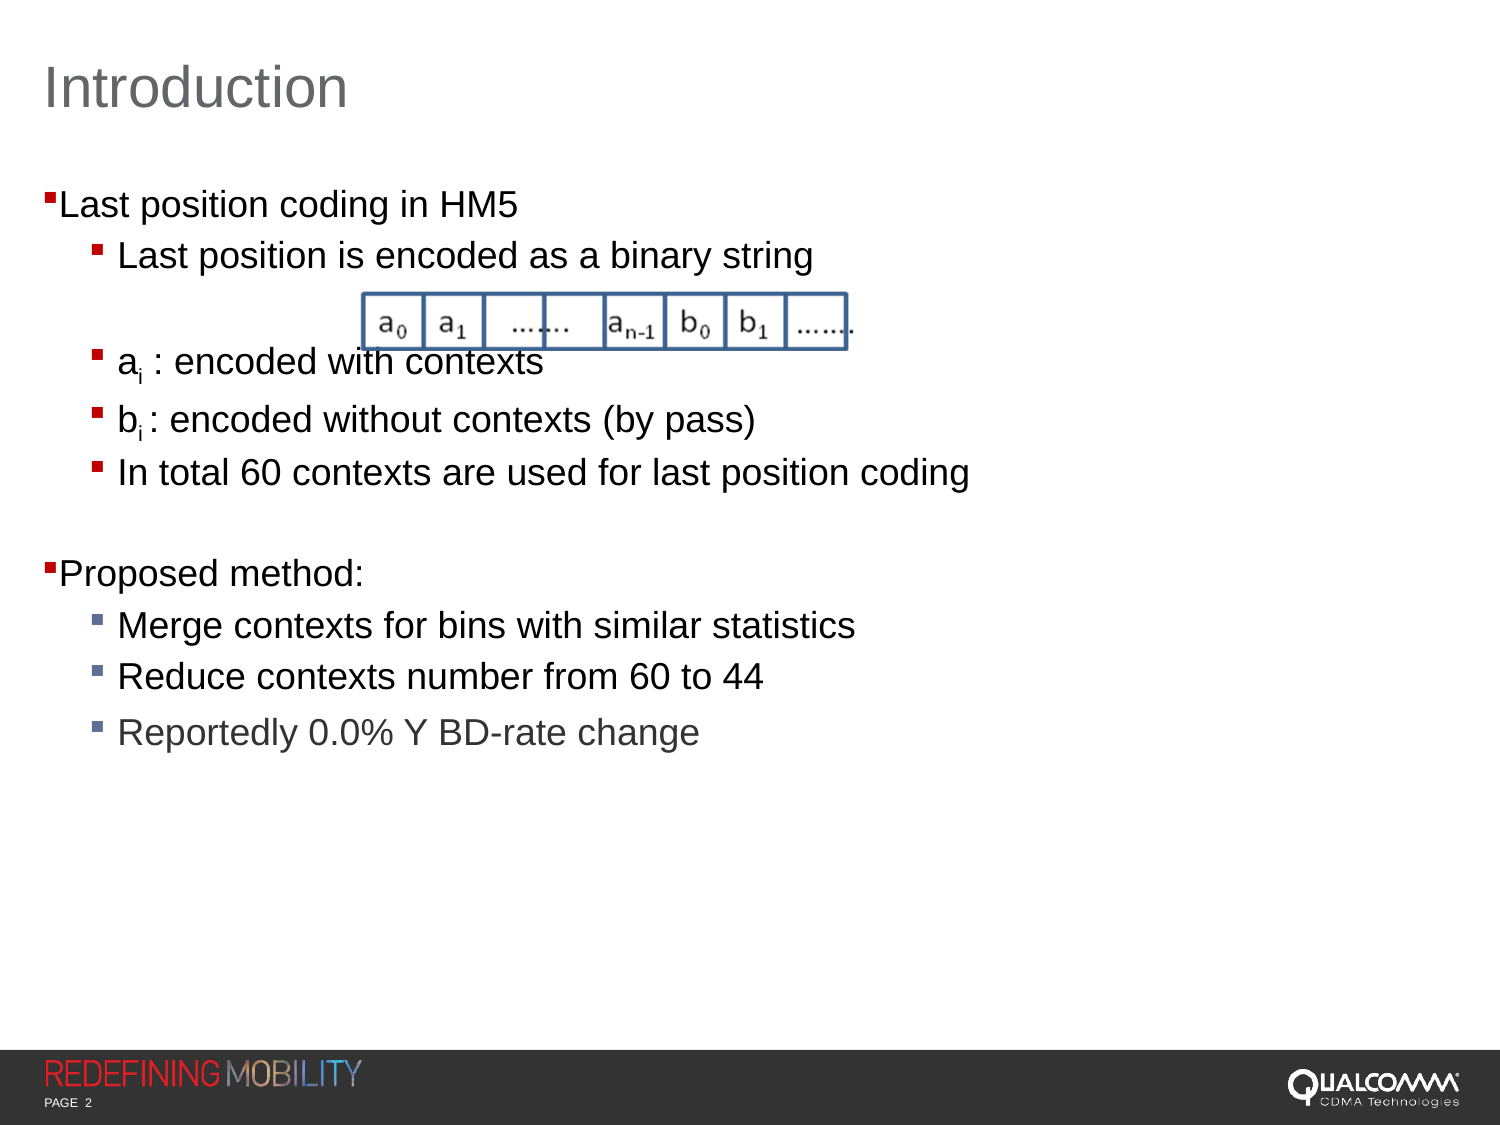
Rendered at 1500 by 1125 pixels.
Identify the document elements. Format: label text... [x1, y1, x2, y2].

title Introduction [28, 44, 1462, 138]
picture [30, 1048, 372, 1099]
picture [1278, 1058, 1478, 1114]
picture [355, 288, 881, 352]
text_box Last position coding in HM5 Last position is encoded as a binary string ai : encoded with contexts bi : encoded without contexts (by pass) In total 60 contexts are used for last position coding Proposed method: Merge contexts for bins with similar statistics Reduce contexts number from 60 to 44 Reportedly 0.0% Y BD-rate change [26, 175, 1456, 1021]
